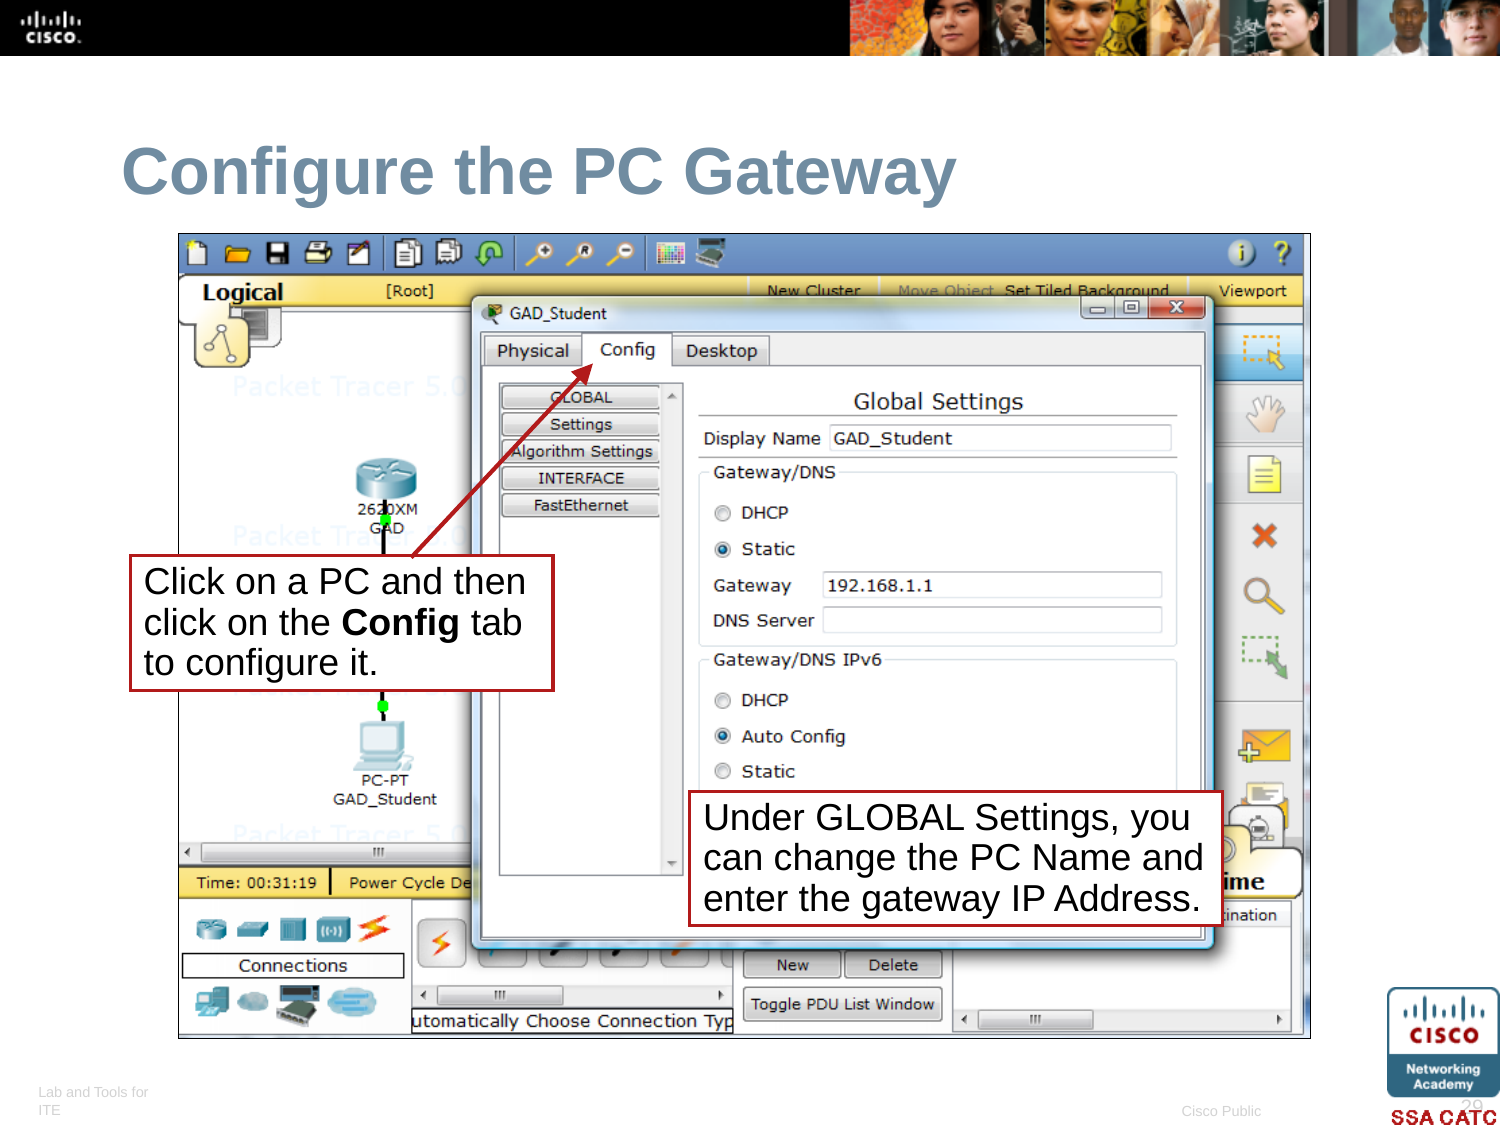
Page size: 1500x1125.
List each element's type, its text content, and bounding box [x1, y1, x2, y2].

title Configure the PC Gateway [107, 113, 1444, 216]
picture [1387, 987, 1500, 1125]
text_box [129, 363, 594, 695]
picture [0, 0, 1500, 56]
picture [178, 232, 1311, 1038]
